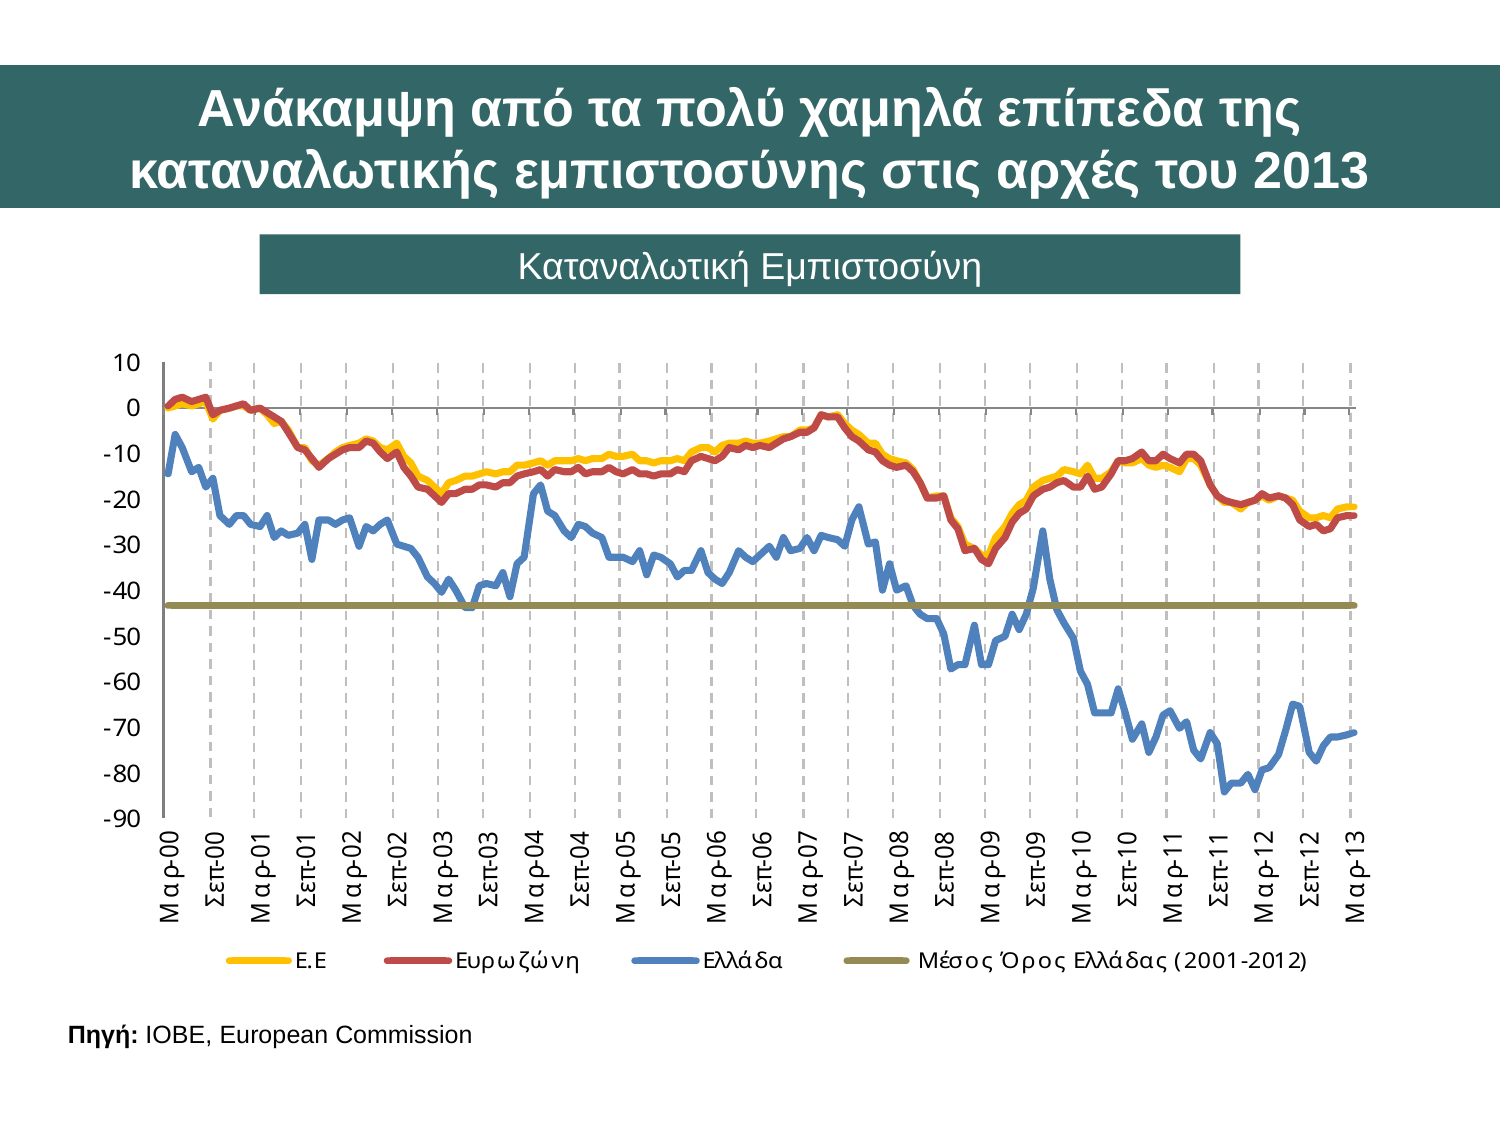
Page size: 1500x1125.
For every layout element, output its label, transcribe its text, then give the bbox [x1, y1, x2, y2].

text_box [0, 0, 1500, 75]
text_box Πηγή: ΙΟΒΕ, European Commission [53, 1011, 609, 1057]
picture [81, 327, 1394, 1002]
title Ανάκαμψη από τα πολύ χαμηλά επίπεδα της καταναλωτικής εμπιστοσύνης στις αρχές του 2013 [0, 75, 1500, 209]
text_box Καταναλωτική Εμπιστοσύνη [259, 234, 1241, 295]
